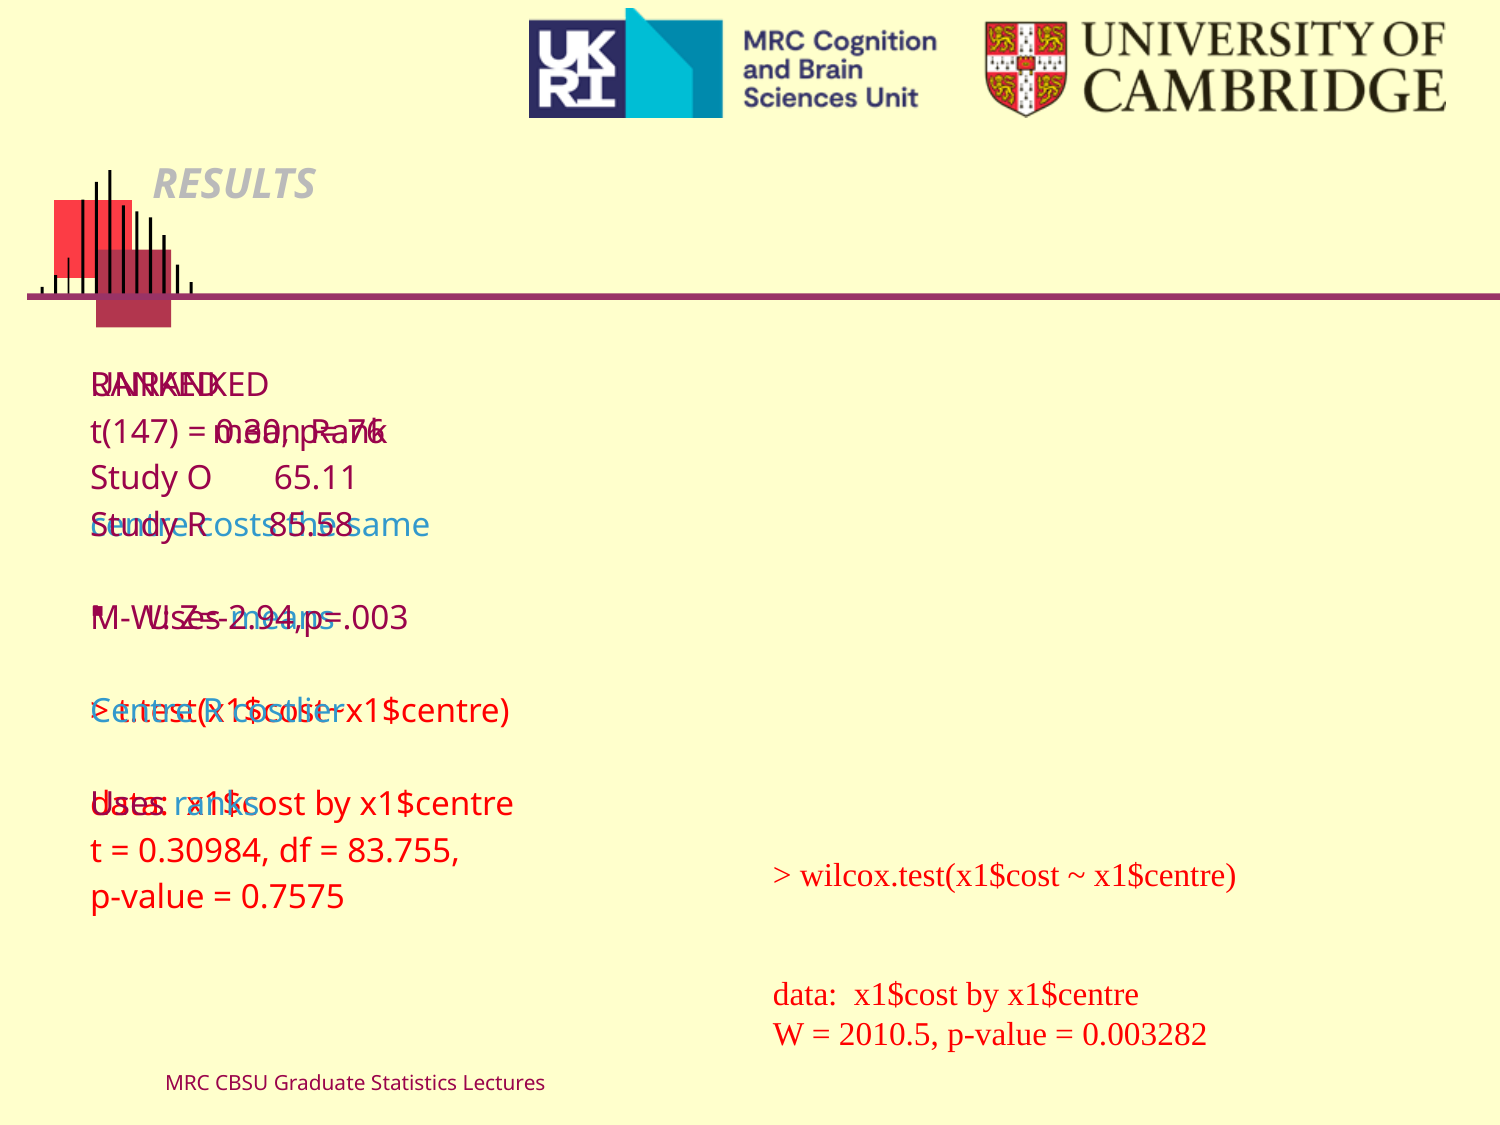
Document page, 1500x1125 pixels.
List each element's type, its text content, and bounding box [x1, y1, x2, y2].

text_box > wilcox.test(x1$cost ~ x1$centre) data: x1$cost by x1$centre W = 2010.5, p-value = 0.003282 [758, 845, 1314, 1060]
picture [529, 8, 1446, 118]
title RESULTS [137, 137, 988, 233]
list RANKED mean Rank Study O 65.11 Study R 85.58 M-W: Z=-2.94,p=.003 Centre R costlier Uses ranks [75, 262, 1425, 1038]
footer MRC CBSU Graduate Statistics Lectures [149, 1062, 988, 1101]
